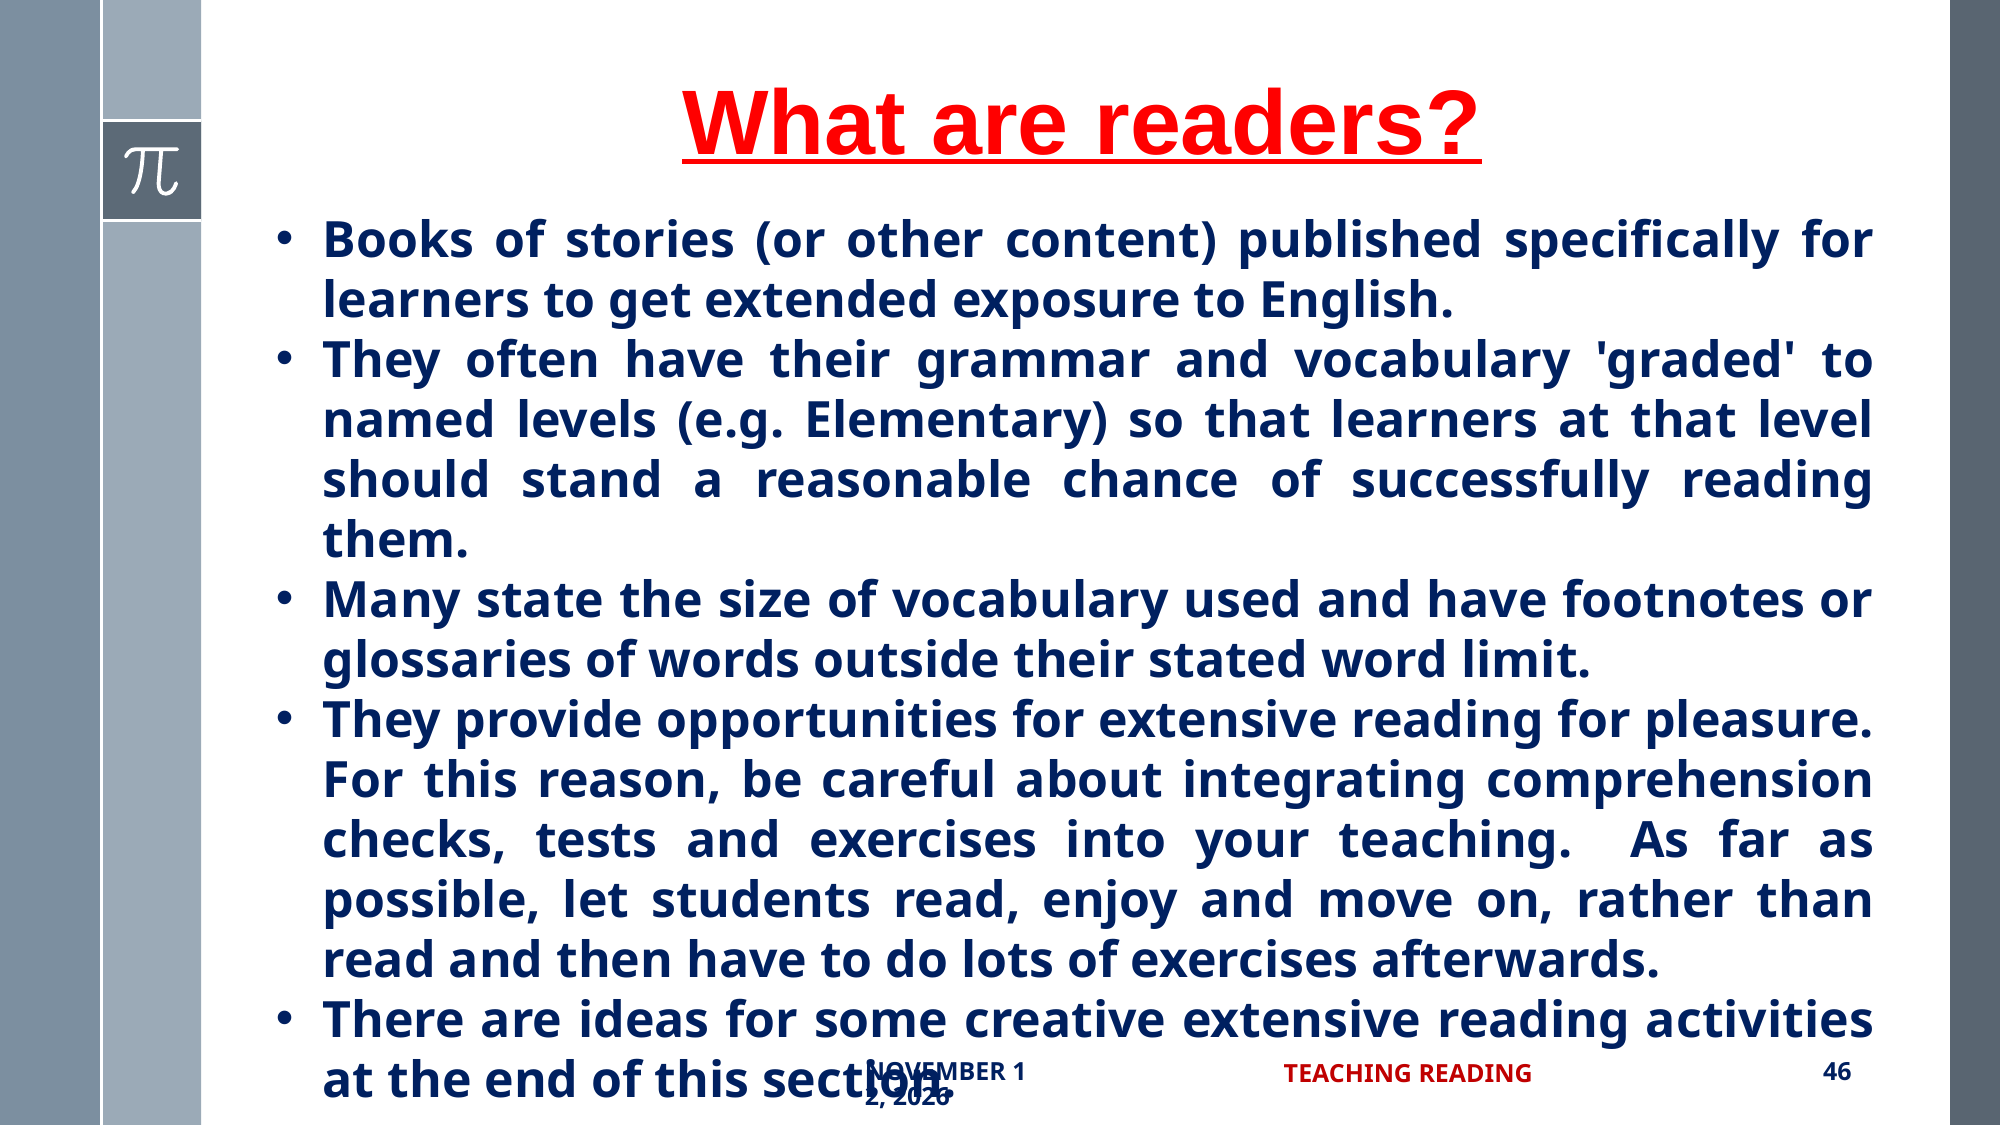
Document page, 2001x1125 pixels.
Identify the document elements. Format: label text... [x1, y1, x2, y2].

text_box Books of stories (or other content) published specifically for learners to get extended exposure to English. They often have their grammar and vocabulary 'graded' to named levels (e.g. Elementary) so that learners at that level should stand a reasonable chance of successfully reading them. Many state the size of vocabulary used and have footnotes or glossaries of words outside their stated word limit. They provide opportunities for extensive reading for pleasure. For this reason, be careful about integrating comprehension checks, tests and exercises into your teaching. As far as possible, let students read, enjoy and move on, rather than read and then have to do lots of exercises afterwards. There are ideas for some creative extensive reading activities at the end of this section. [261, 199, 1890, 1115]
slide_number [849, 1042, 1050, 1103]
footer Teaching Reading [1082, 1042, 1735, 1103]
title What are readers? [516, 0, 1648, 182]
slide_number 46 [1766, 1042, 1867, 1103]
